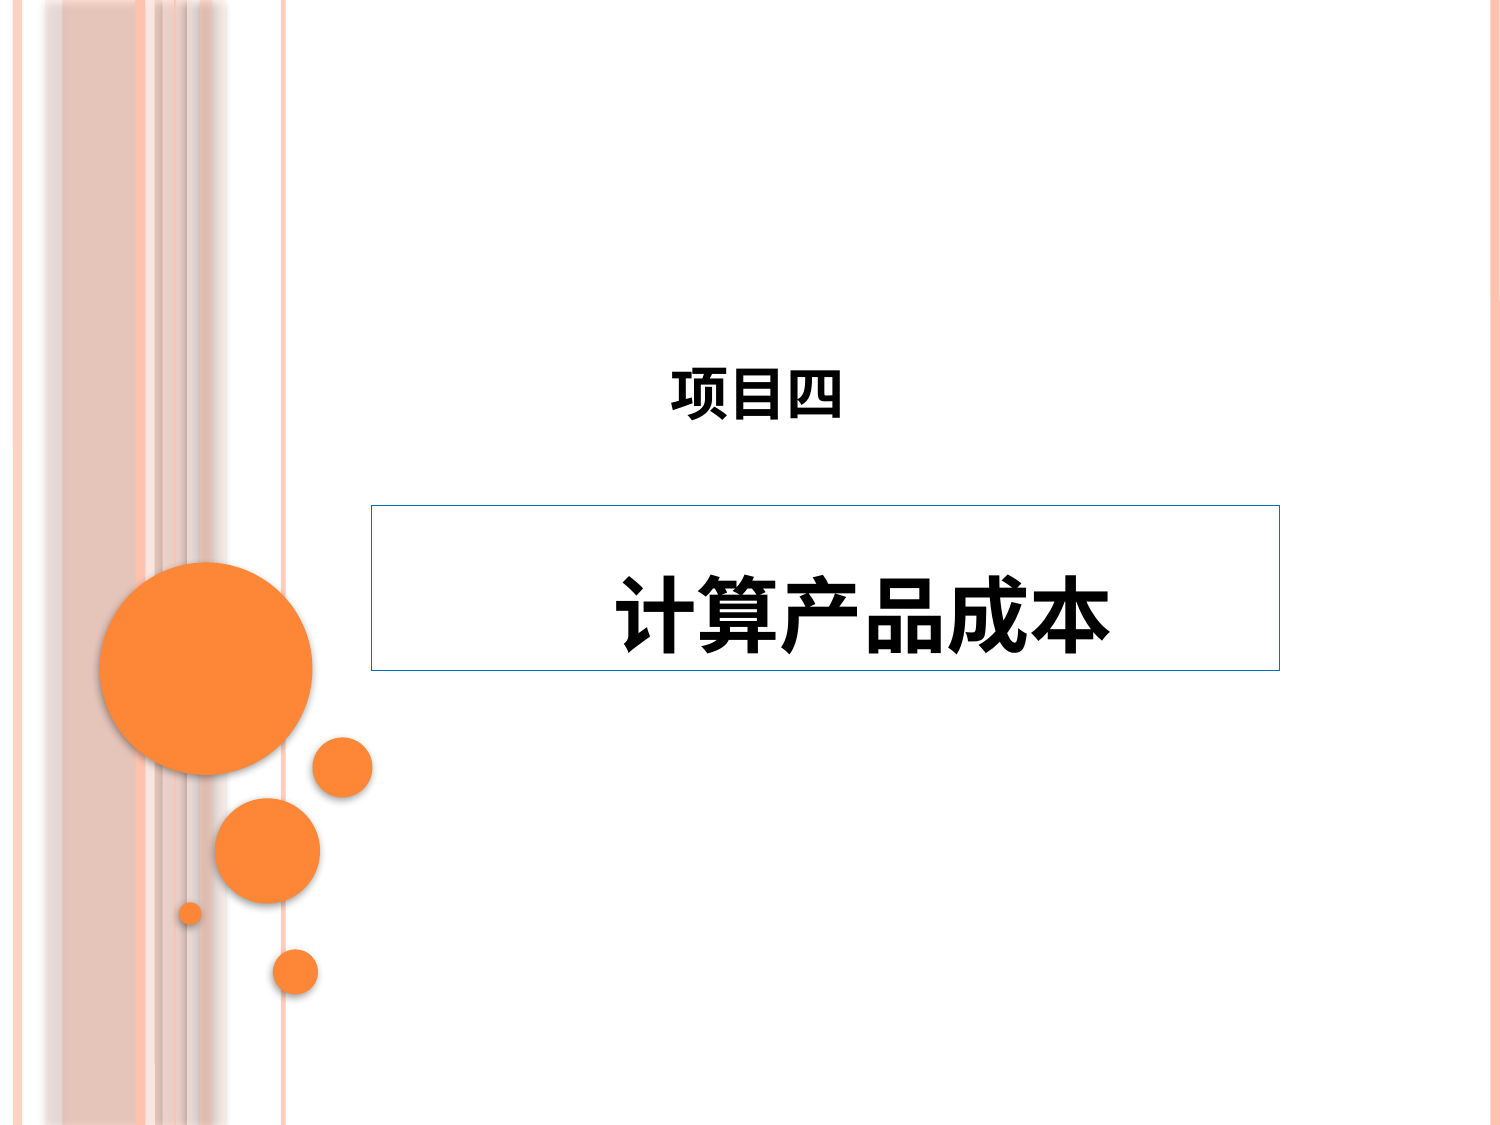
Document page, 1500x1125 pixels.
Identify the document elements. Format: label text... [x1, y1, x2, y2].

text_box 计算产品成本 [371, 505, 1280, 671]
text_box 项目四 [655, 349, 916, 435]
